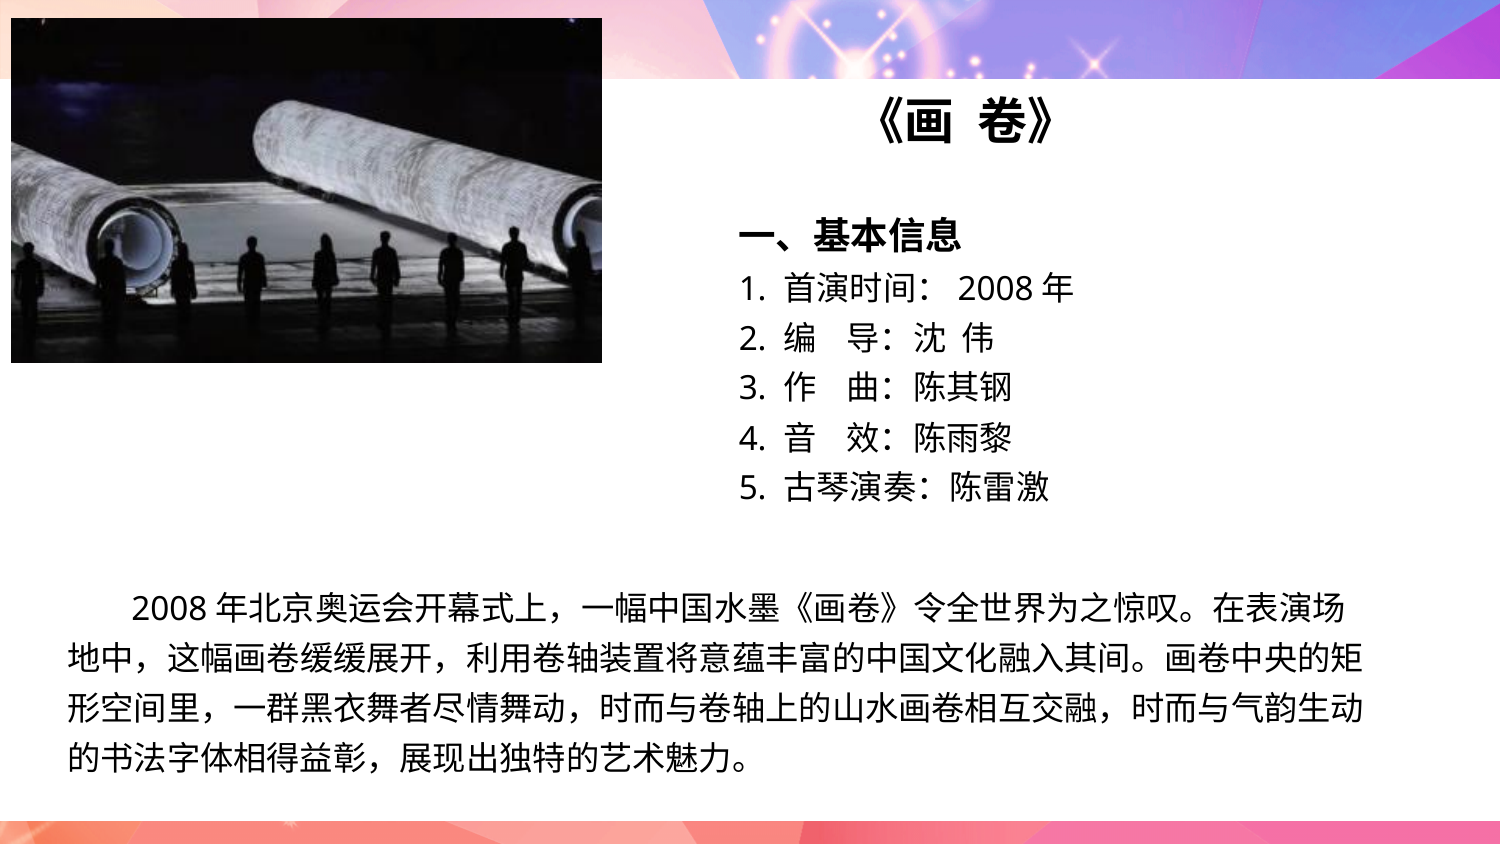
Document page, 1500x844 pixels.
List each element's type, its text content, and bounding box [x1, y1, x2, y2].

picture [0, 821, 1500, 844]
text_box 2008年北京奥运会开幕式上，一幅中国水墨《画卷》令全世界为之惊叹。在表演场地中，这幅画卷缓缓展开，利用卷轴装置将意蕴丰富的中国文化融入其间。画卷中央的矩形空间里，一群黑衣舞者尽情舞动，时而与卷轴上的山水画卷相互交融，时而与气韵生动的书法字体相得益彰，展现出独特的艺术魅力。 [52, 569, 1382, 780]
text_box 《画 卷》 [602, 82, 1331, 157]
picture [0, 0, 1500, 363]
text_box 一、基本信息 1. 首演时间：2008年 2. 编 导：沈 伟 3. 作 曲：陈其钢 4. 音 效：陈雨黎 5. 古琴演奏：陈雷激 [680, 193, 1381, 529]
